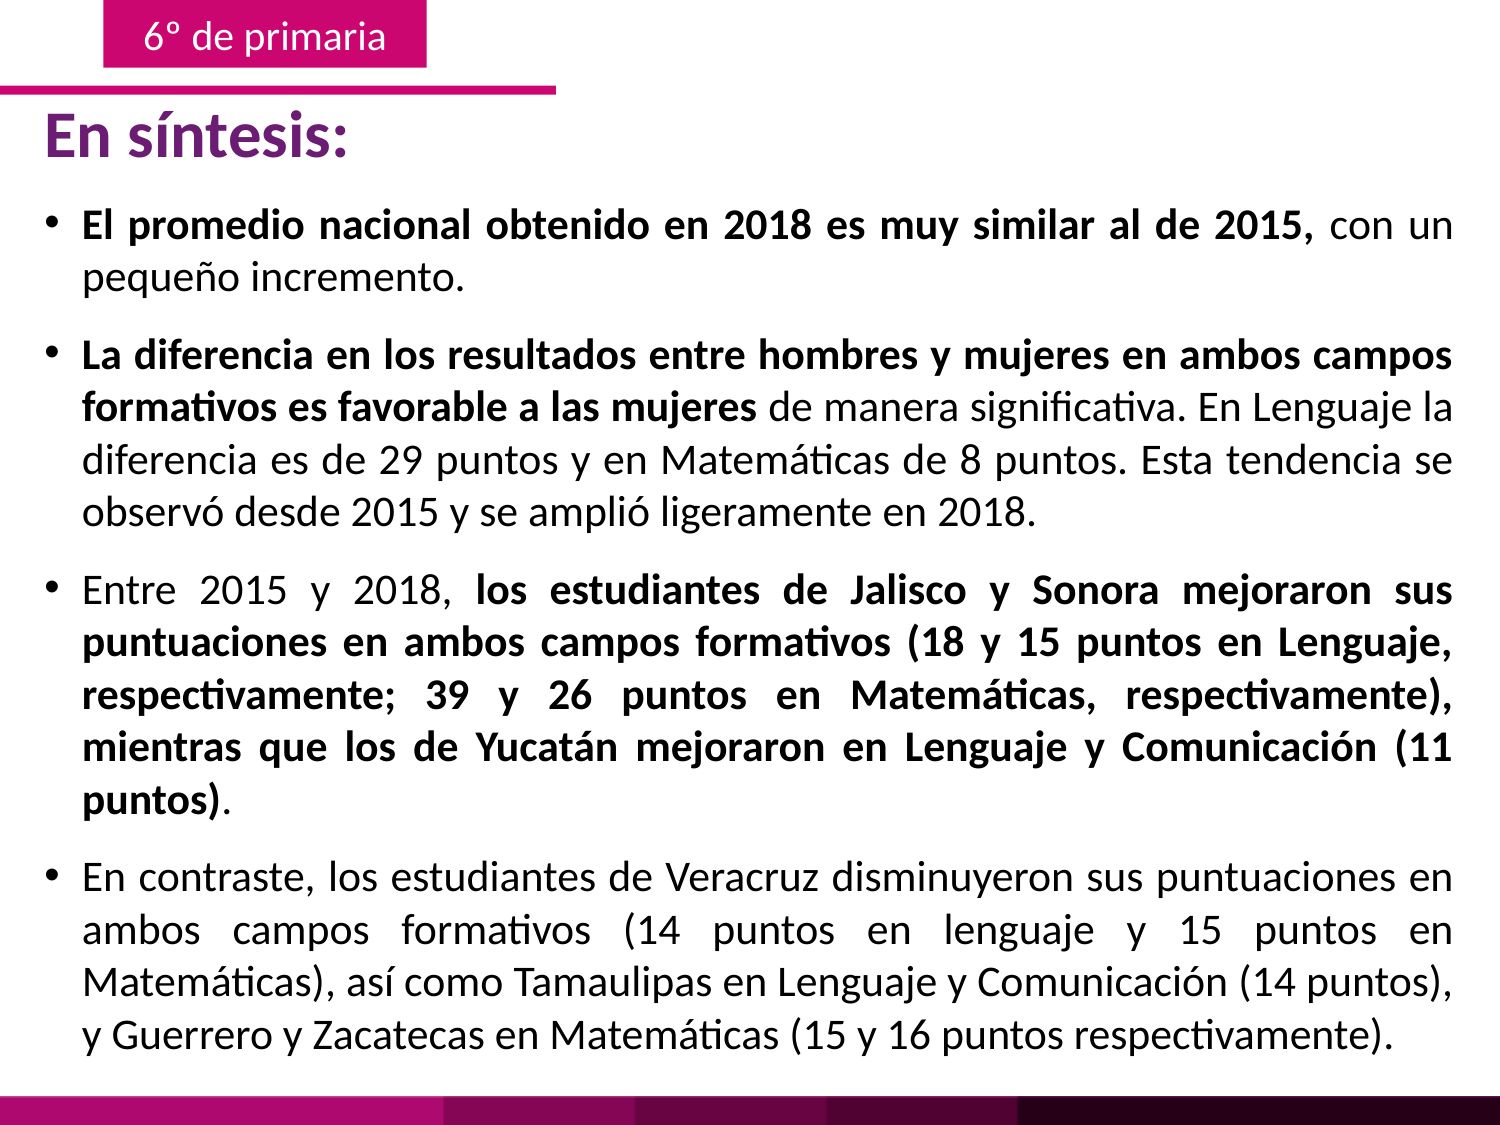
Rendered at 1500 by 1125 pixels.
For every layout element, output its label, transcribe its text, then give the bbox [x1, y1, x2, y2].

text_box [0, 85, 557, 96]
list En síntesis: El promedio nacional obtenido en 2018 es muy similar al de 2015, con un pequeño incremento. La diferencia en los resultados entre hombres y mujeres en ambos campos formativos es favorable a las mujeres de manera significativa. En Lenguaje la diferencia es de 29 puntos y en Matemáticas de 8 puntos. Esta tendencia se observó desde 2015 y se amplió ligeramente en 2018. Entre 2015 y 2018, los estudiantes de Jalisco y Sonora mejoraron sus puntuaciones en ambos campos formativos (18 y 15 puntos en Lenguaje, respectivamente; 39 y 26 puntos en Matemáticas, respectivamente), mientras que los de Yucatán mejoraron en Lenguaje y Comunicación (11 puntos). En contraste, los estudiantes de Veracruz disminuyeron sus puntuaciones en ambos campos formativos (14 puntos en lenguaje y 15 puntos en Matemáticas), así como Tamaulipas en Lenguaje y Comunicación (14 puntos), y Guerrero y Zacatecas en Matemáticas (15 y 16 puntos respectivamente). [29, 82, 1470, 1079]
picture [0, 1096, 1500, 1125]
